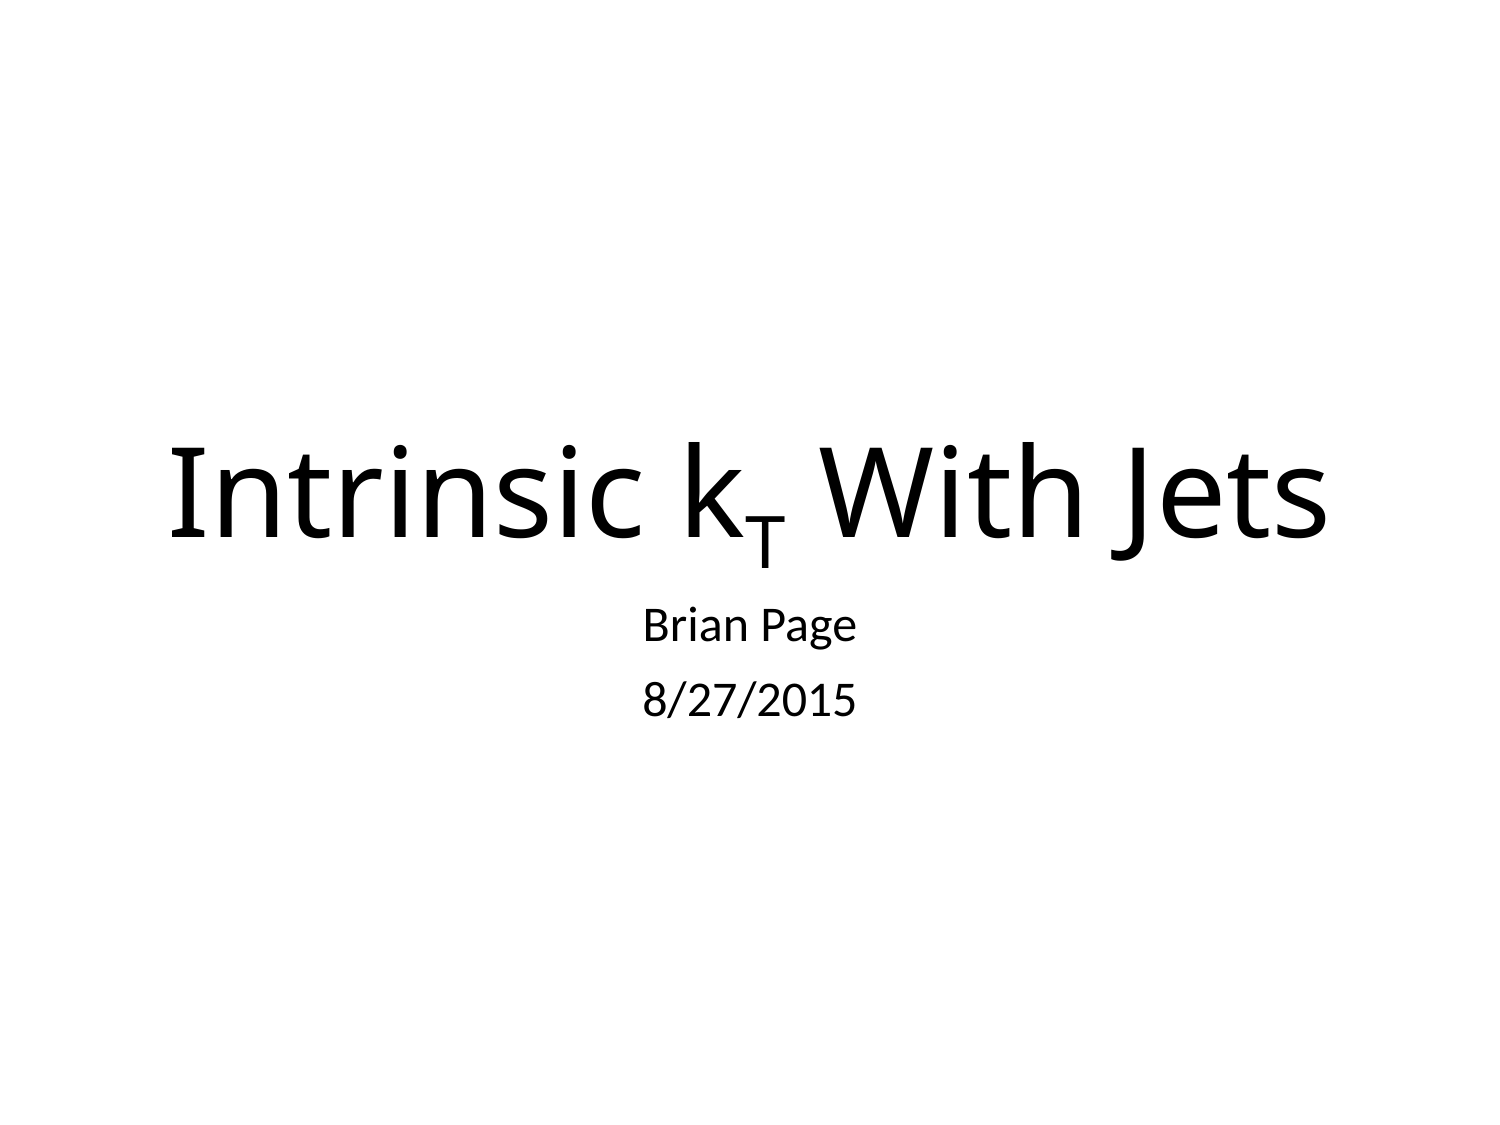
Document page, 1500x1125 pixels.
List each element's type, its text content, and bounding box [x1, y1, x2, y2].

subtitle Brian Page 8/27/2015 [187, 590, 1313, 863]
title Intrinsic kT With Jets [112, 184, 1388, 576]
